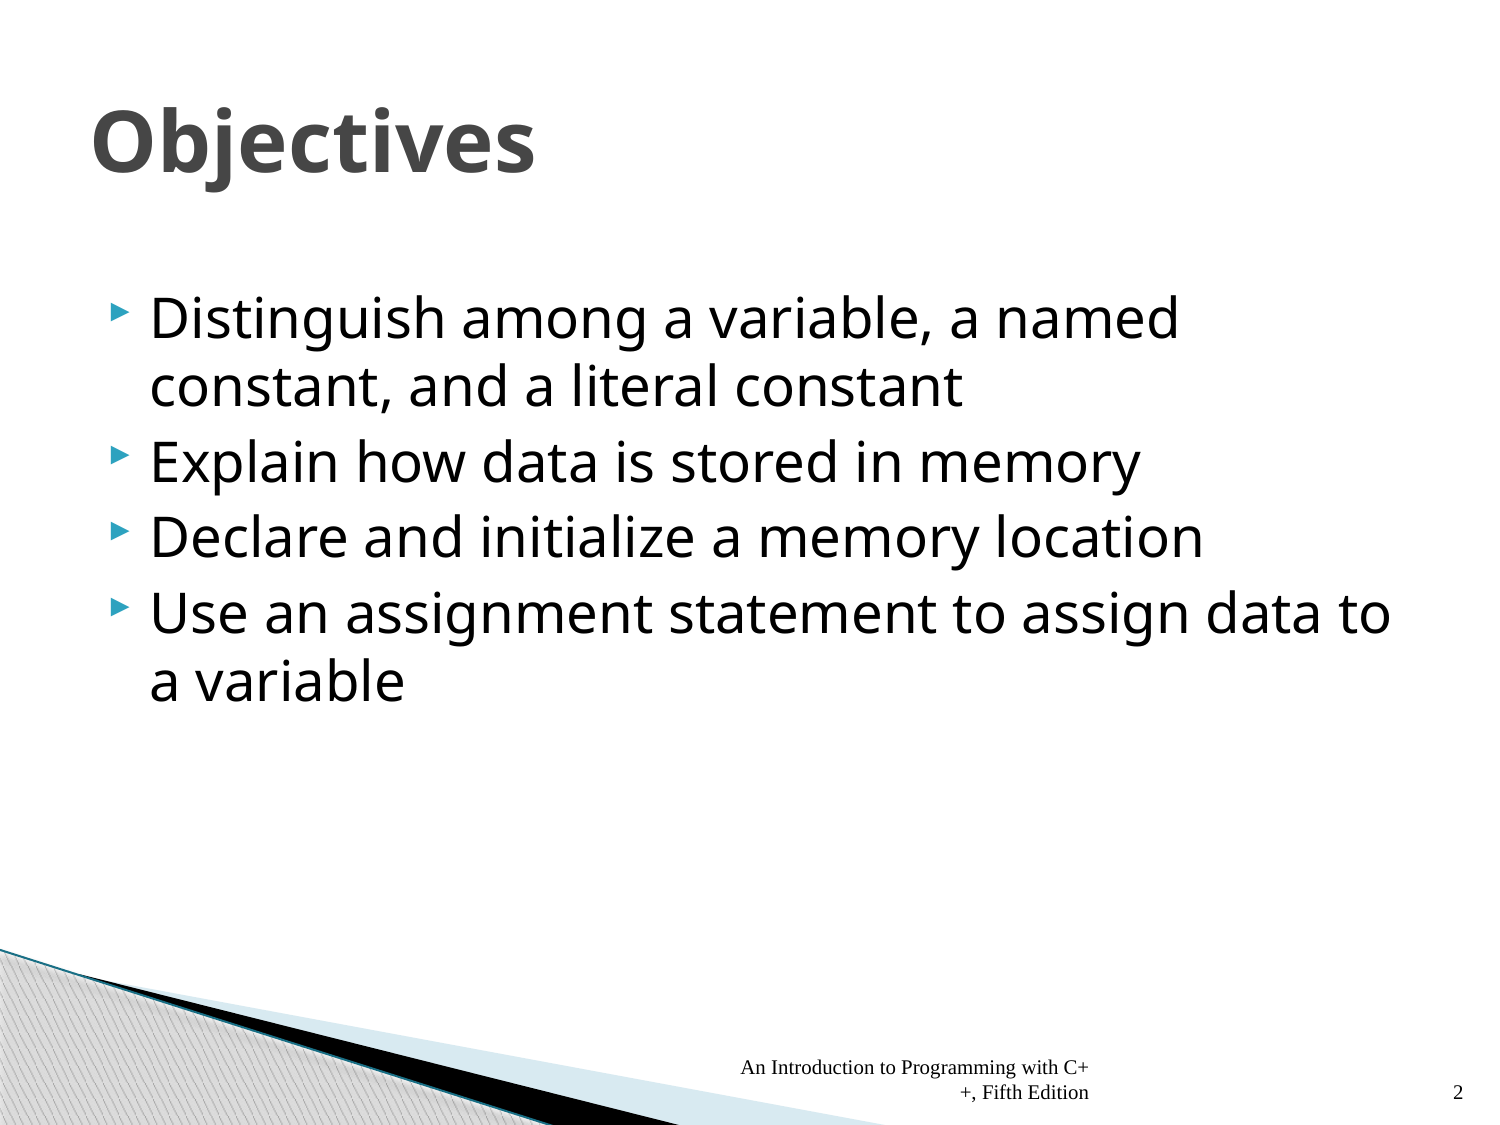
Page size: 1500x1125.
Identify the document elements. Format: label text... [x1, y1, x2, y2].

slide_number 2 [1418, 1051, 1479, 1112]
title Objectives [75, 45, 1425, 233]
footer An Introduction to Programming with C++, Fifth Edition [718, 1051, 1105, 1112]
list Distinguish among a variable, a named constant, and a literal constant Explain how data is stored in memory Declare and initialize a memory location Use an assignment statement to assign data to a variable [75, 275, 1438, 1025]
